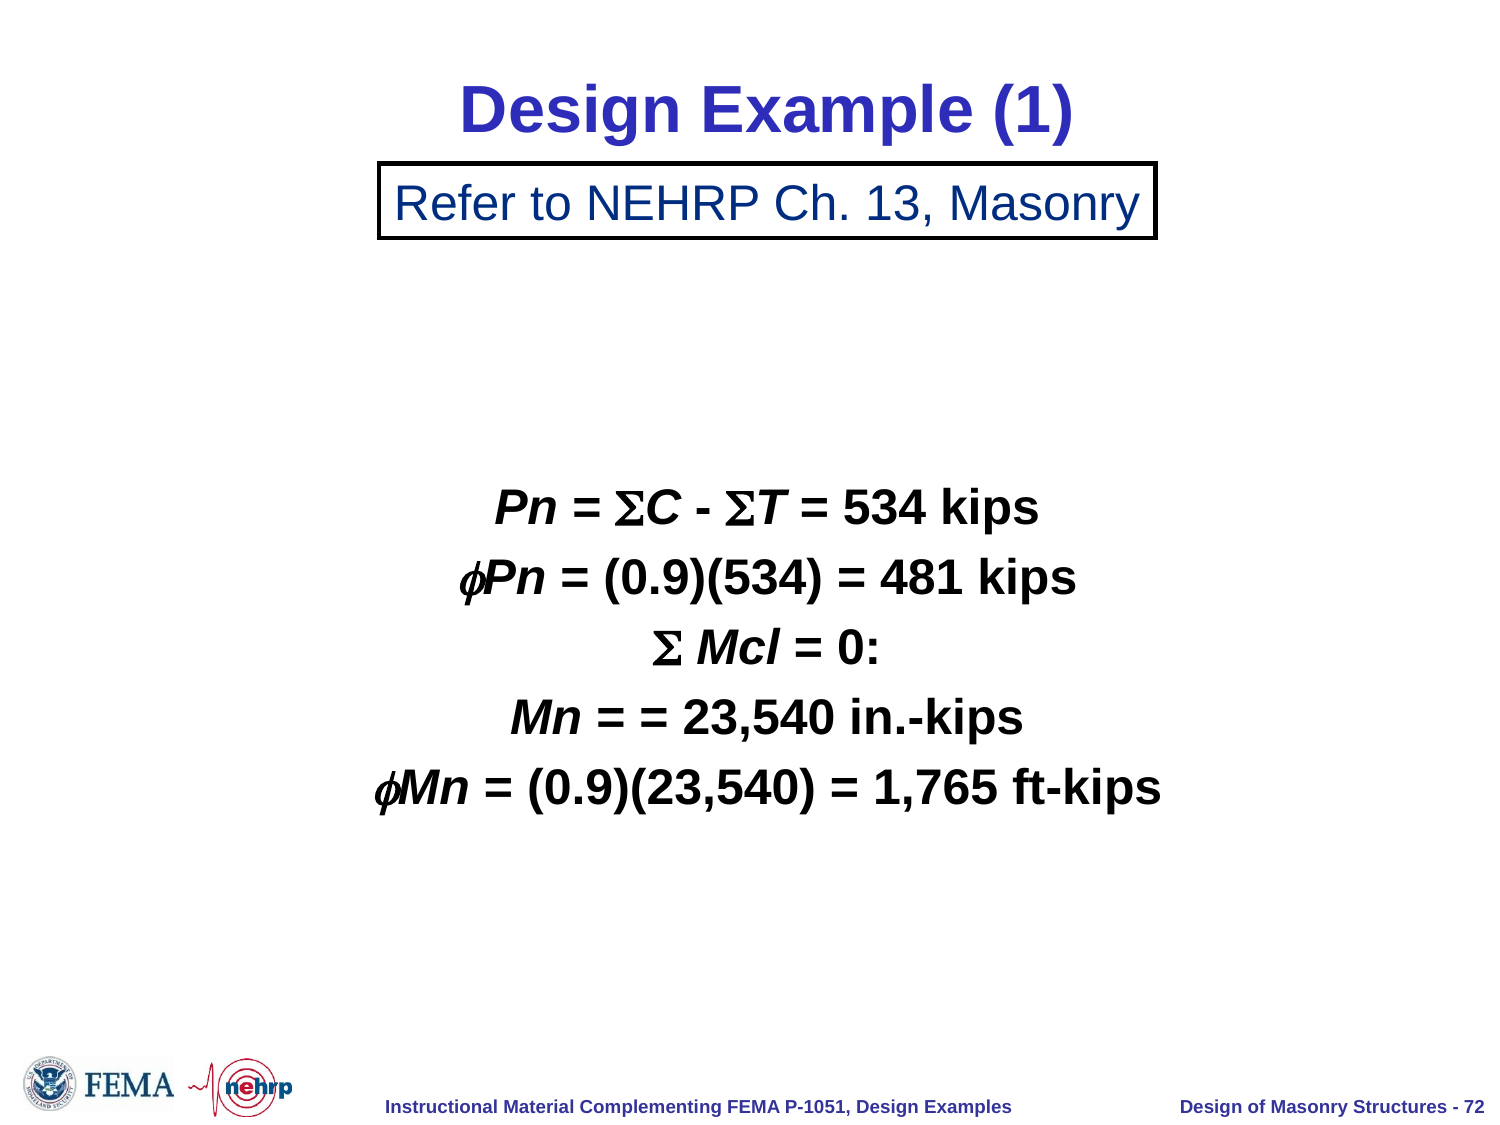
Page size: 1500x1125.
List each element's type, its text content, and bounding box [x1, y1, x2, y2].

text_box Refer to NEHRP Ch. 13, Masonry [379, 167, 1156, 238]
picture [188, 1058, 292, 1117]
slide_number Design of Masonry Structures - 72 [1042, 1077, 1500, 1125]
footer Instructional Material Complementing FEMA P-1051, Design Examples [337, 1087, 1042, 1125]
list Pn = SC - ST = 534 kips fPn = (0.9)(534) = 481 kips S Mcl = 0: Mn = = 23,540 in.-kips fMn = (0.9)(23,540) = 1,765 ft-kips [92, 467, 1443, 923]
picture [23, 1056, 174, 1111]
title Design Example (1) [92, 45, 1443, 167]
